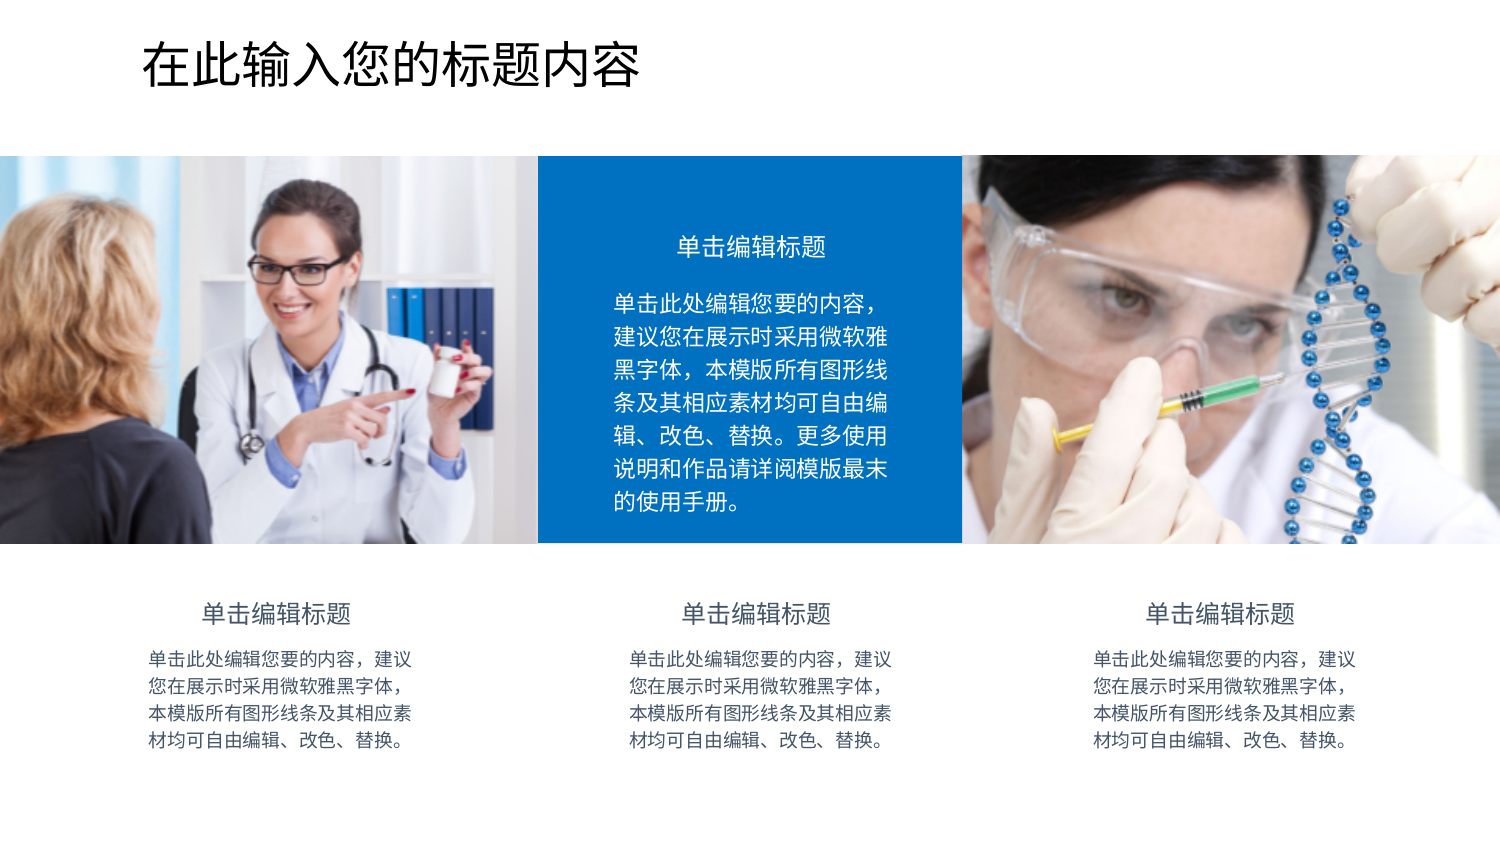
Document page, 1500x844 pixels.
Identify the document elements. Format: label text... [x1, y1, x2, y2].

text_box 单击编辑标题 [132, 599, 421, 630]
text_box 单击编辑标题 [613, 599, 901, 630]
picture [0, 155, 539, 544]
text_box [539, 156, 959, 544]
text_box 单击此处编辑您要的内容，建议您在展示时采用微软雅黑字体，本模版所有图形线条及其相应素材均可自由编辑、改色、替换。 [1093, 643, 1365, 752]
text_box 单击编辑标题 [676, 231, 861, 262]
text_box 单击此处编辑您要的内容，建议您在展示时采用微软雅黑字体，本模版所有图形线条及其相应素材均可自由编辑、改色、替换。更多使用说明和作品请详阅模版最末的使用手册。 [613, 283, 911, 515]
text_box 单击此处编辑您要的内容，建议您在展示时采用微软雅黑字体，本模版所有图形线条及其相应素材均可自由编辑、改色、替换。 [148, 643, 421, 752]
text_box 单击此处编辑您要的内容，建议您在展示时采用微软雅黑字体，本模版所有图形线条及其相应素材均可自由编辑、改色、替换。 [629, 643, 901, 752]
text_box 在此输入您的标题内容 [125, 26, 740, 102]
text_box 单击编辑标题 [1076, 599, 1365, 630]
picture [961, 155, 1500, 544]
